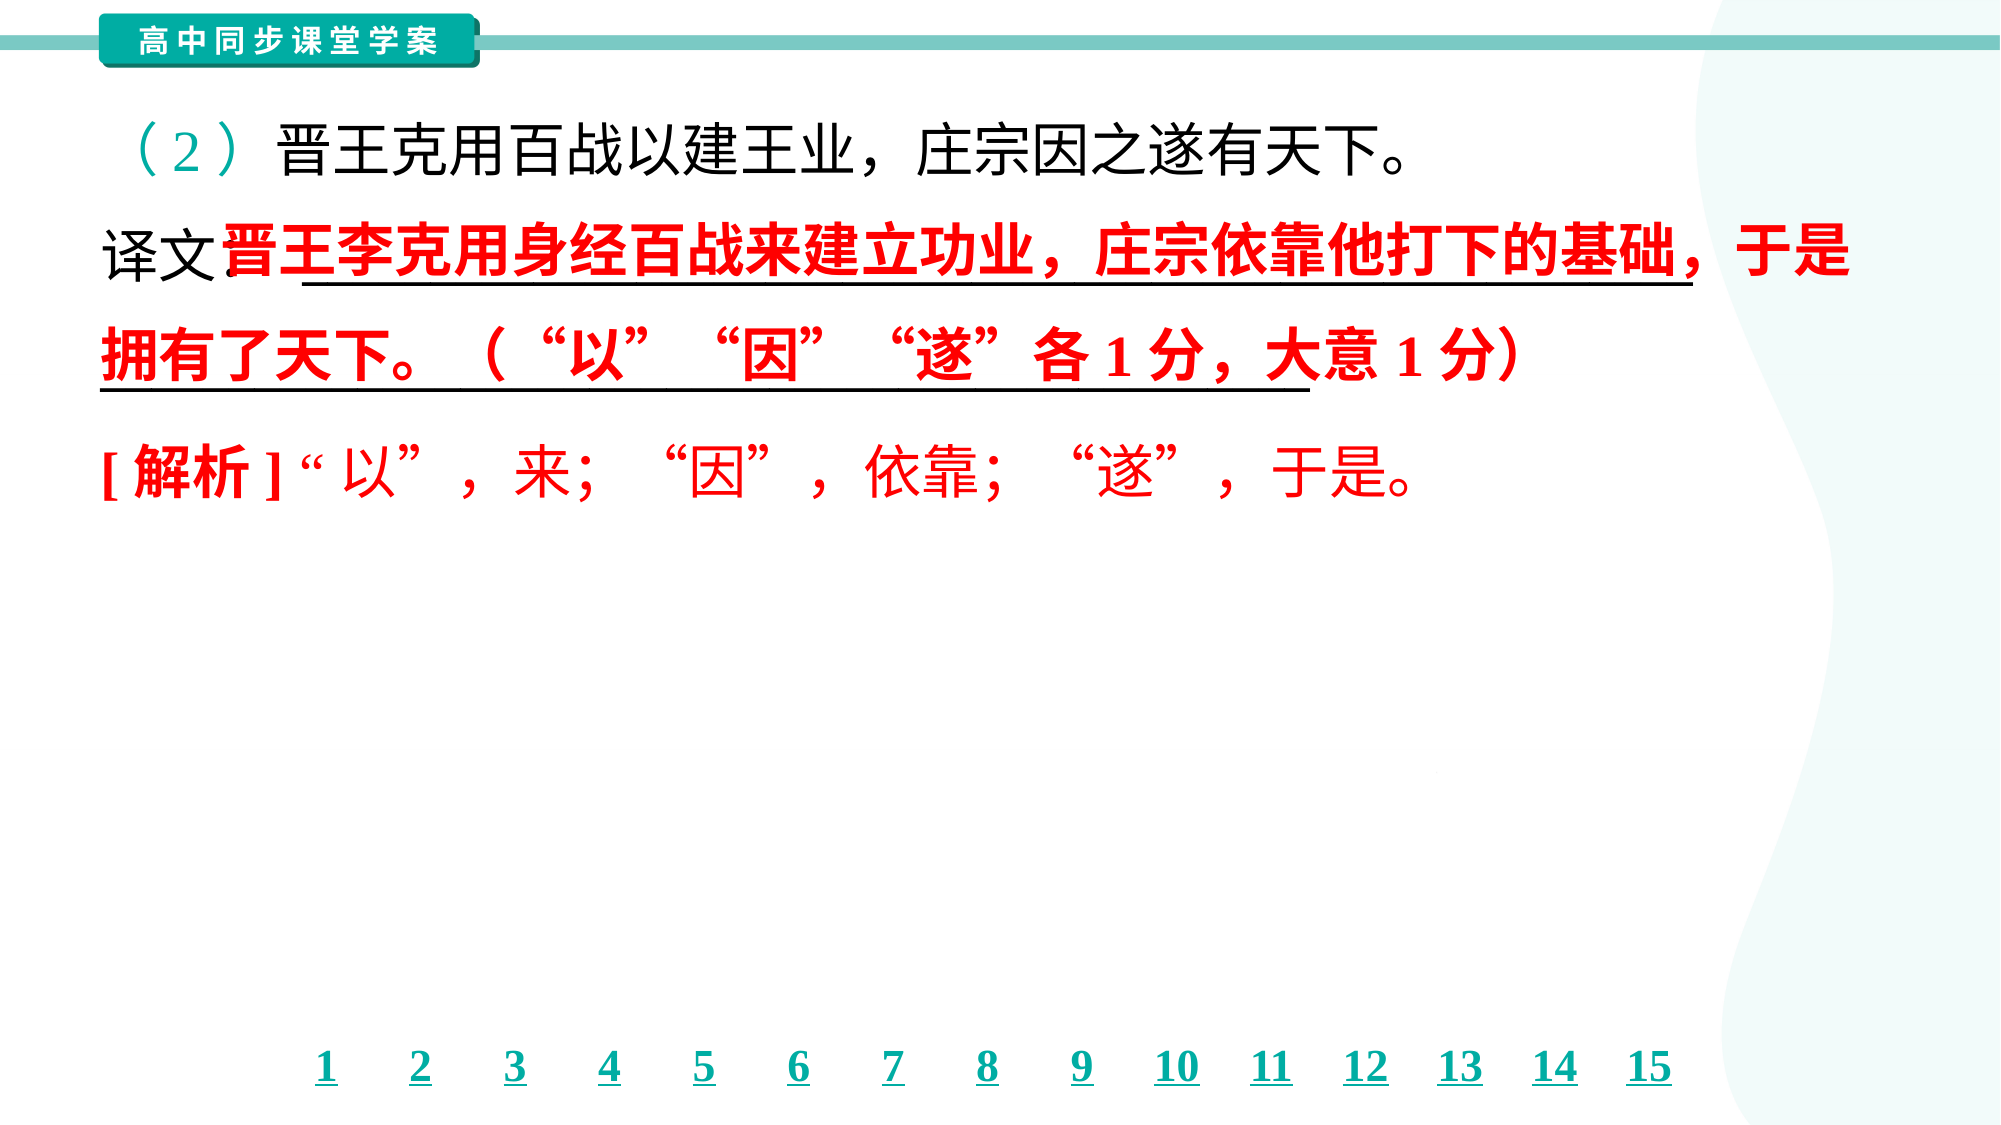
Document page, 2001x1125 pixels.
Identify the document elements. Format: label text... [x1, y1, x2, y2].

text_box （2）晋王克用百战以建王业，庄宗因之遂有天下。 译文： ______________________________________________________ _______________________________________________ [100, 76, 1899, 177]
text_box （2）晋王克用百战以建王业，庄宗因之遂有天下。 译文： ______________________________________________________ _______________________________________________ [100, 388, 1899, 396]
picture [0, 0, 2000, 1125]
text_box 晋王李克用身经百战来建立功业，庄宗依靠他打下的基础，于是拥有了天下。（“以”“因”“遂”各1分，大意1分） [100, 177, 1899, 388]
text_box [解析] “以”，来；“因”，依靠；“遂”，于是。 [100, 402, 1899, 505]
